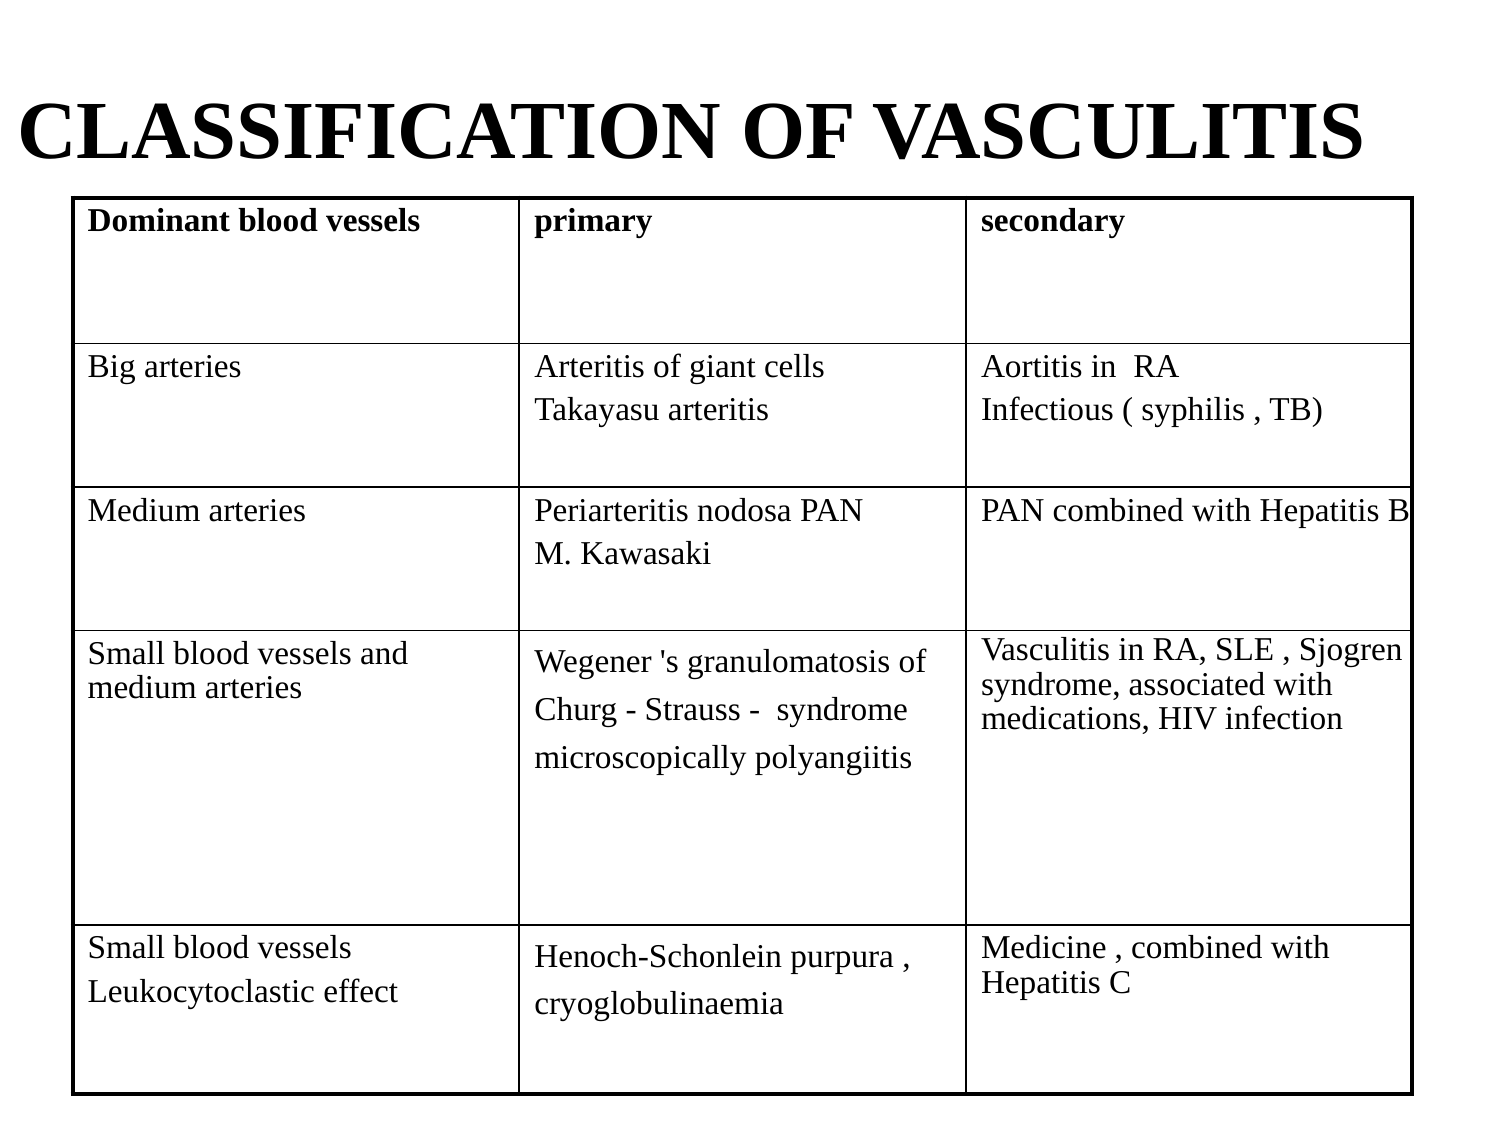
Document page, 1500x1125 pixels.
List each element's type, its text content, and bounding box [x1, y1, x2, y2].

table_cell Vasculitis in RA, SLE , Sjogren syndrome, associated with medications, HIV infection [967, 631, 1410, 924]
table_cell Aortitis in RA Infectious ( syphilis , TB) [967, 344, 1410, 486]
table_cell PAN combined with Hepatitis B [967, 488, 1410, 630]
table_header primary [520, 200, 965, 343]
table_cell Henoch-Schonlein purpura , cryoglobulinaemia [520, 926, 965, 1092]
table_cell Arteritis of giant cells Takayasu arteritis [520, 344, 965, 486]
table_header Dominant blood vessels [75, 200, 518, 343]
table_cell Medicine , combined with Hepatitis C [967, 926, 1410, 1092]
table_cell Wegener 's granulomatosis of Churg - Strauss - syndrome microscopically polyangiitis [520, 631, 965, 924]
table_cell Big arteries [75, 344, 518, 486]
table_cell Medium arteries [75, 488, 518, 630]
table_cell Periarteritis nodosa PAN M. Kawasaki [520, 488, 965, 630]
table_cell Small blood vessels Leukocytoclastic effect [75, 926, 518, 1092]
table_cell Small blood vessels and medium arteries [75, 631, 518, 924]
title CLASSIFICATION OF VASCULITIS [0, 33, 1500, 224]
table_header secondary [967, 200, 1410, 343]
